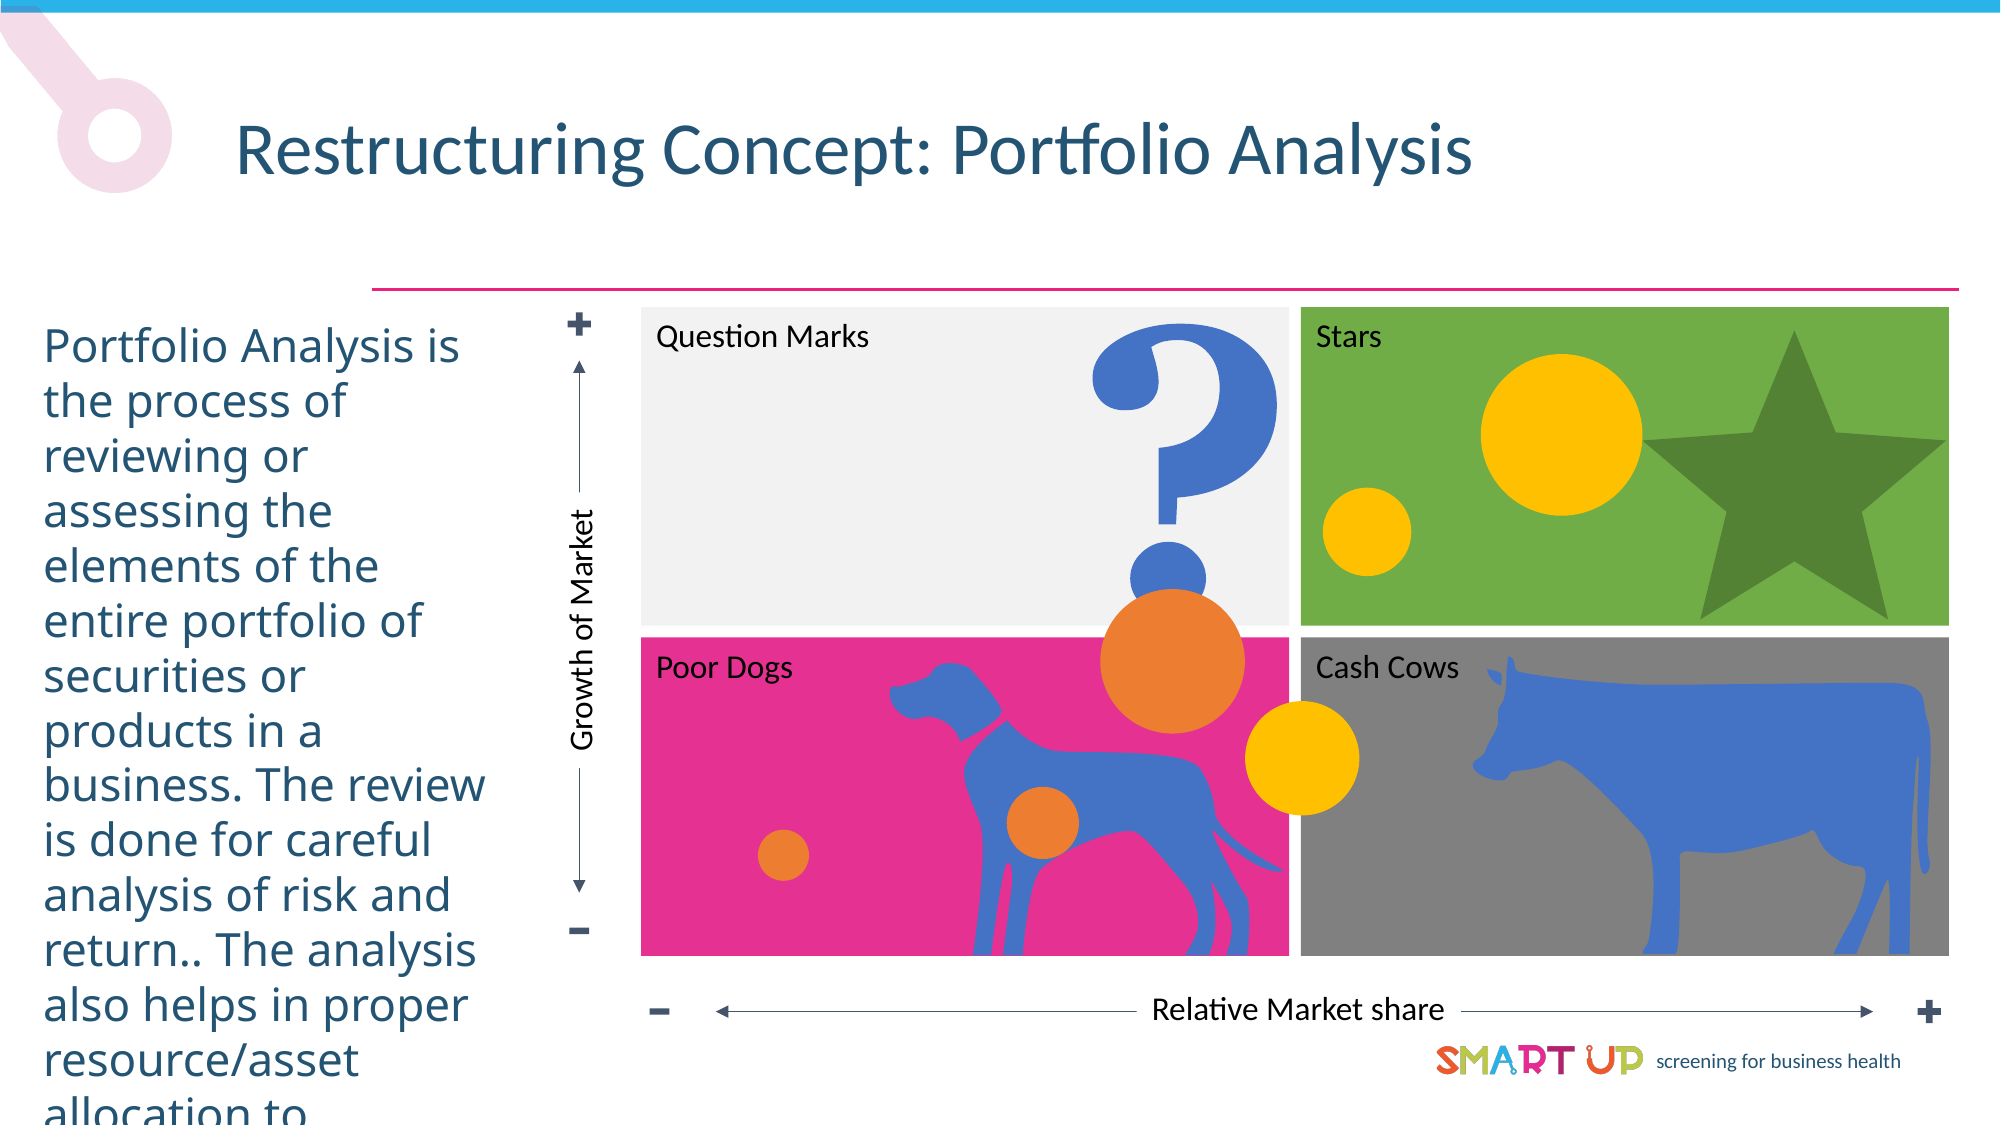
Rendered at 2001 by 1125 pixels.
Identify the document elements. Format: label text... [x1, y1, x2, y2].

picture [1436, 1045, 1643, 1078]
list Restructuring Concept: Portfolio Analysis [220, 102, 1673, 217]
text_box Portfolio Analysis is the process of reviewing or assessing the elements of the entire portfolio of securities or products in a business. The review is done for careful analysis of risk and return.. The analysis also helps in proper resource/asset allocation to different elements in the portfolio. [29, 309, 519, 1125]
picture [0, 6, 224, 218]
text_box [551, 281, 1956, 1036]
